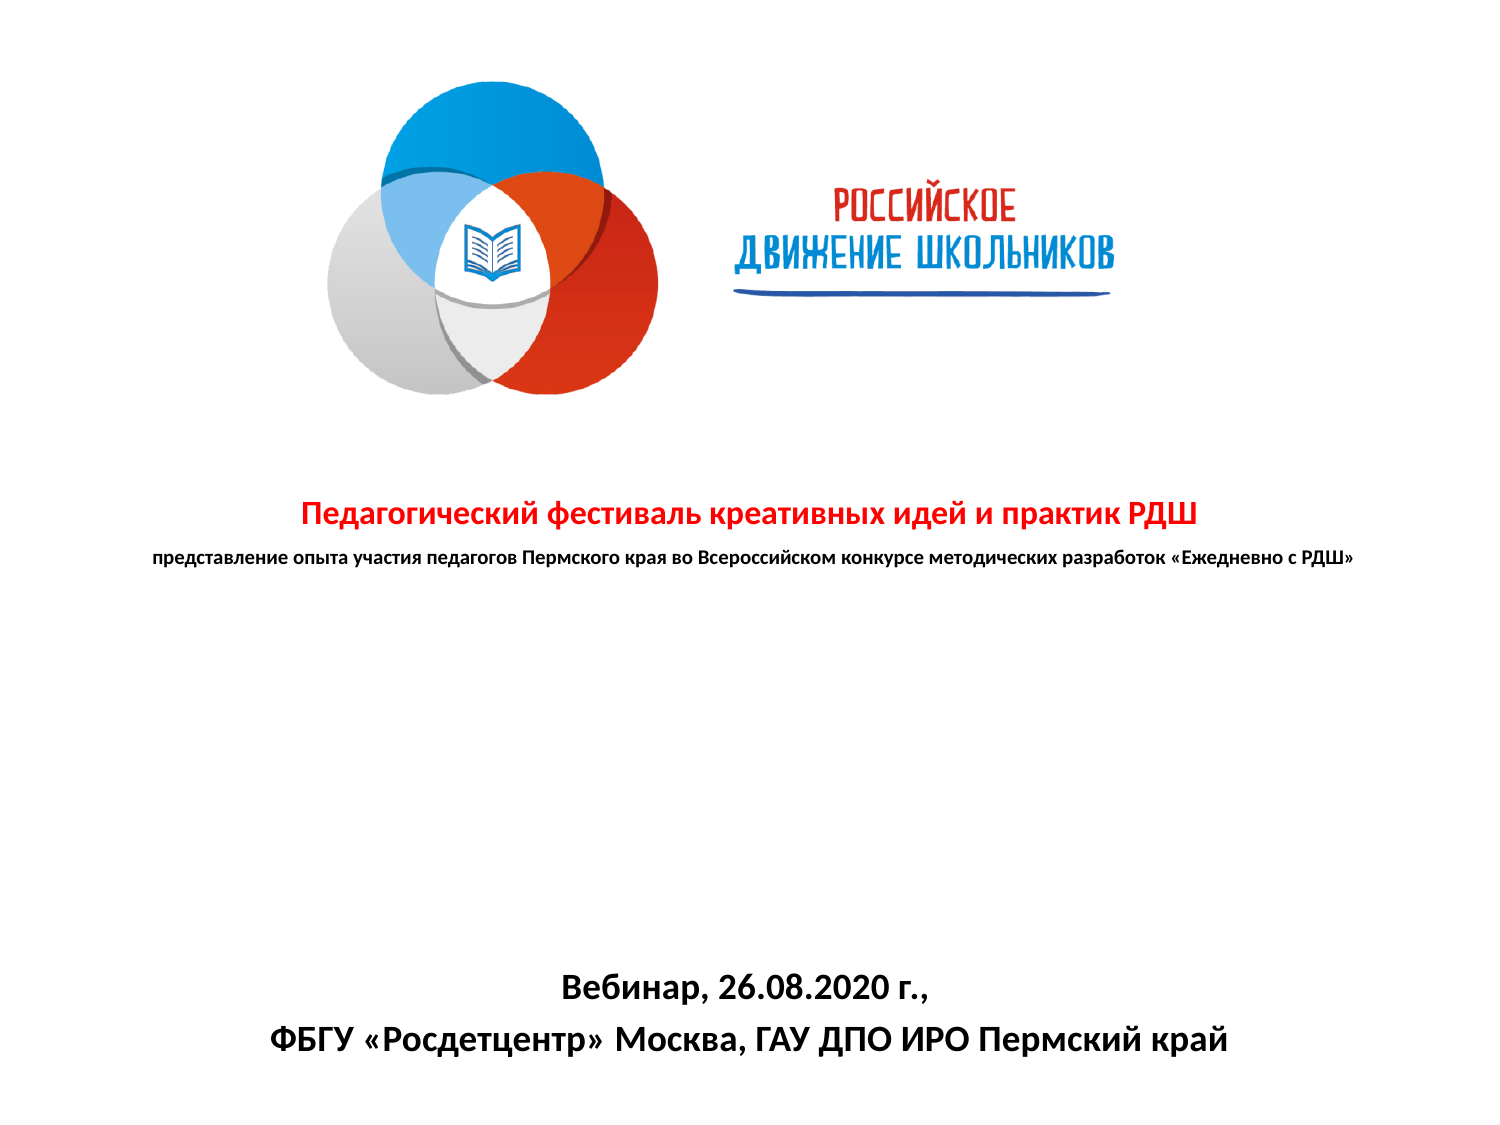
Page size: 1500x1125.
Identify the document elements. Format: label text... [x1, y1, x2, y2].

picture [288, 48, 1152, 427]
title Педагогический фестиваль креативных идей и практик РДШ представление опыта участия педагогов Пермского края во Всероссийском конкурсе методических разработок «Ежедневно с РДШ» [112, 349, 1388, 591]
subtitle Вебинар, 26.08.2020 г., ФБГУ «Росдетцентр» Москва, ГАУ ДПО ИРО Пермский край [225, 637, 1275, 1071]
